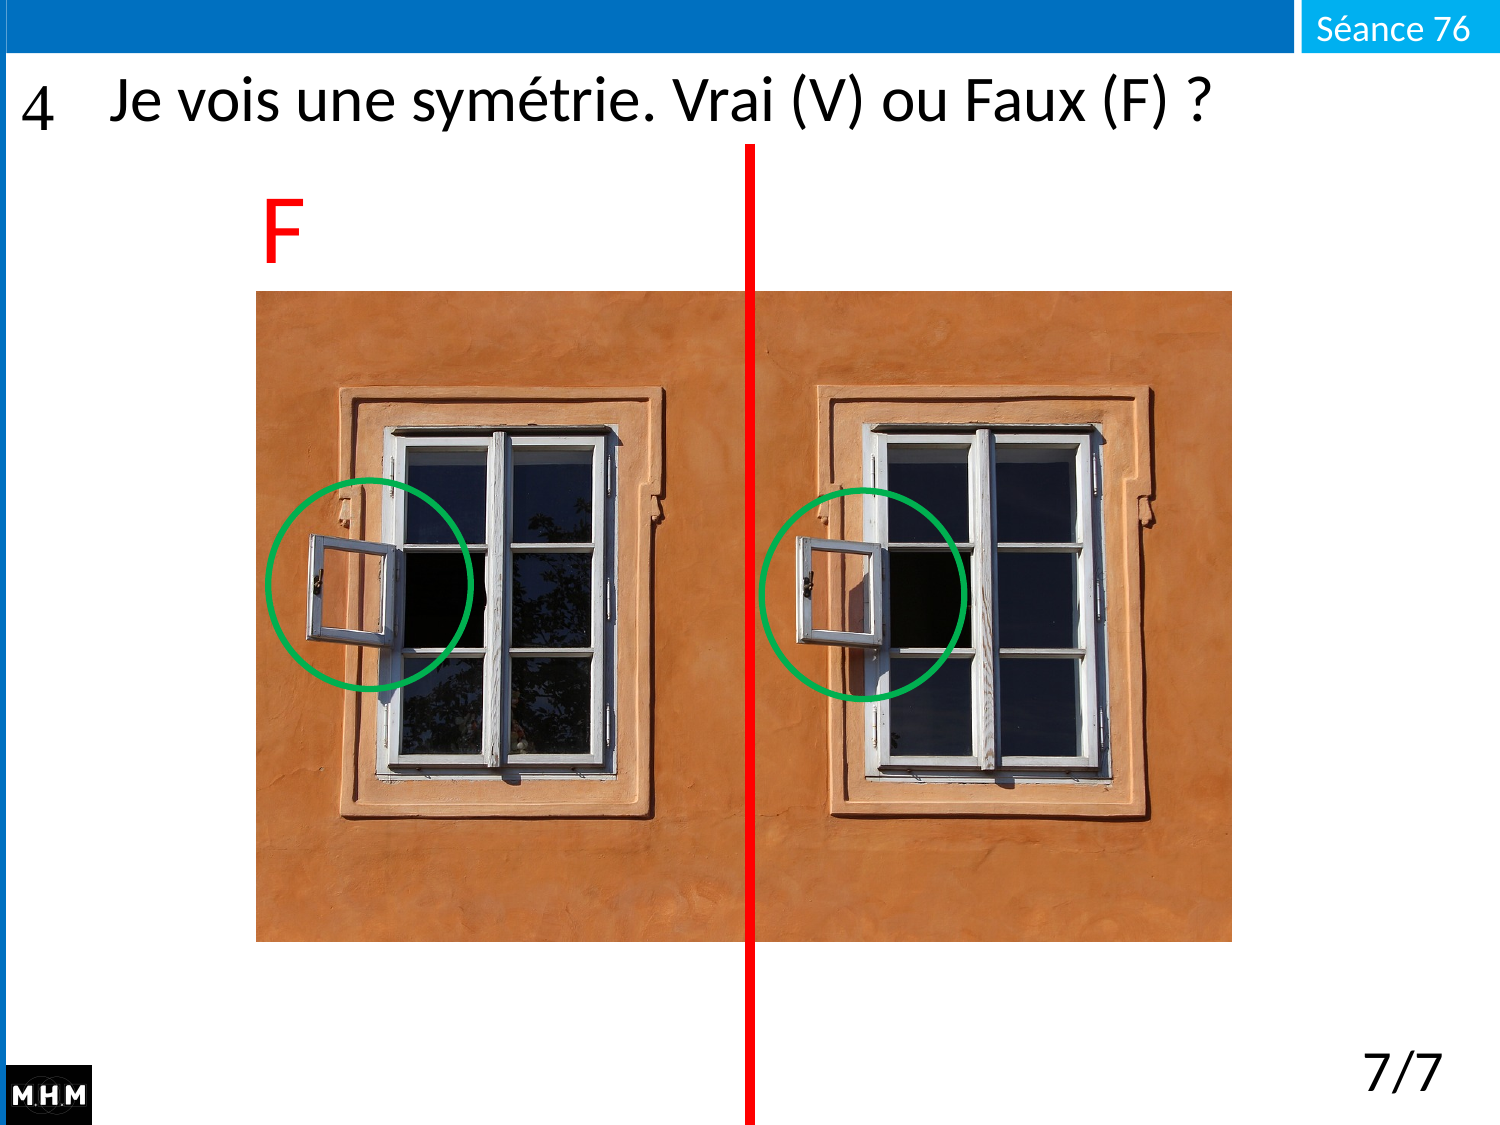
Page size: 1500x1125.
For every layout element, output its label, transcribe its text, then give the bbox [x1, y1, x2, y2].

title Je vois une symétrie. Vrai (V) ou Faux (F) ? [94, 57, 1389, 144]
picture [751, 291, 1232, 942]
text_box 7/7 [1319, 1026, 1488, 1111]
text_box F [246, 155, 499, 291]
picture [6, 1065, 92, 1125]
picture [256, 291, 749, 942]
